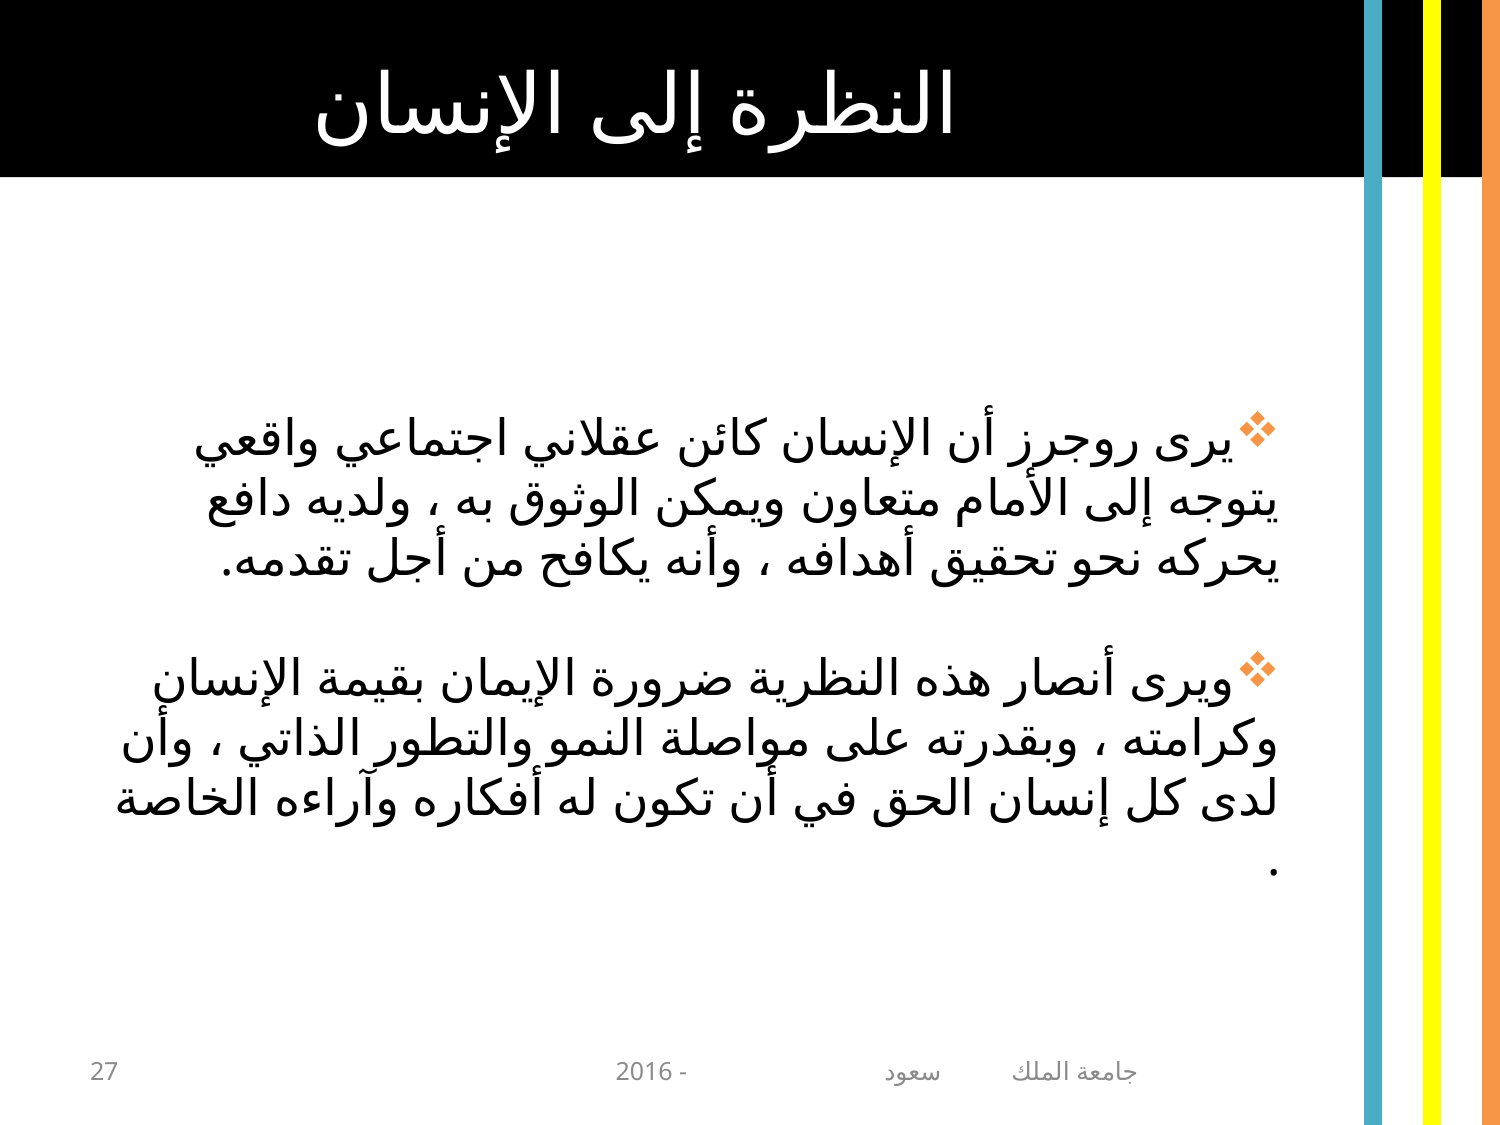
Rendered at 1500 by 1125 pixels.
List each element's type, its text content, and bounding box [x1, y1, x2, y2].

text_box يرى روجرز أن الإنسان كائن عقلاني اجتماعي واقعي يتوجه إلى الأمام متعاون ويمكن الوثوق به ، ولديه دافع يحركه نحو تحقيق أهدافه ، وأنه يكافح من أجل تقدمه. ويرى أنصار هذه النظرية ضرورة الإيمان بقيمة الإنسان وكرامته ، وبقدرته على مواصلة النمو والتطور الذاتي ، وأن لدى كل إنسان الحق في أن تكون له أفكاره وآراءه الخاصة . [88, 338, 1315, 1083]
text_box [1421, 0, 1443, 1125]
text_box [1384, 0, 1421, 179]
text_box [0, 0, 1362, 179]
text_box [1362, 0, 1384, 1125]
slide_number 27 [75, 1042, 425, 1103]
text_box [1480, 0, 1500, 1125]
text_box [1443, 0, 1480, 179]
text_box النظرة إلى الإنسان [41, 42, 975, 158]
footer جامعة الملك سعود - 2016 [512, 1042, 988, 1103]
